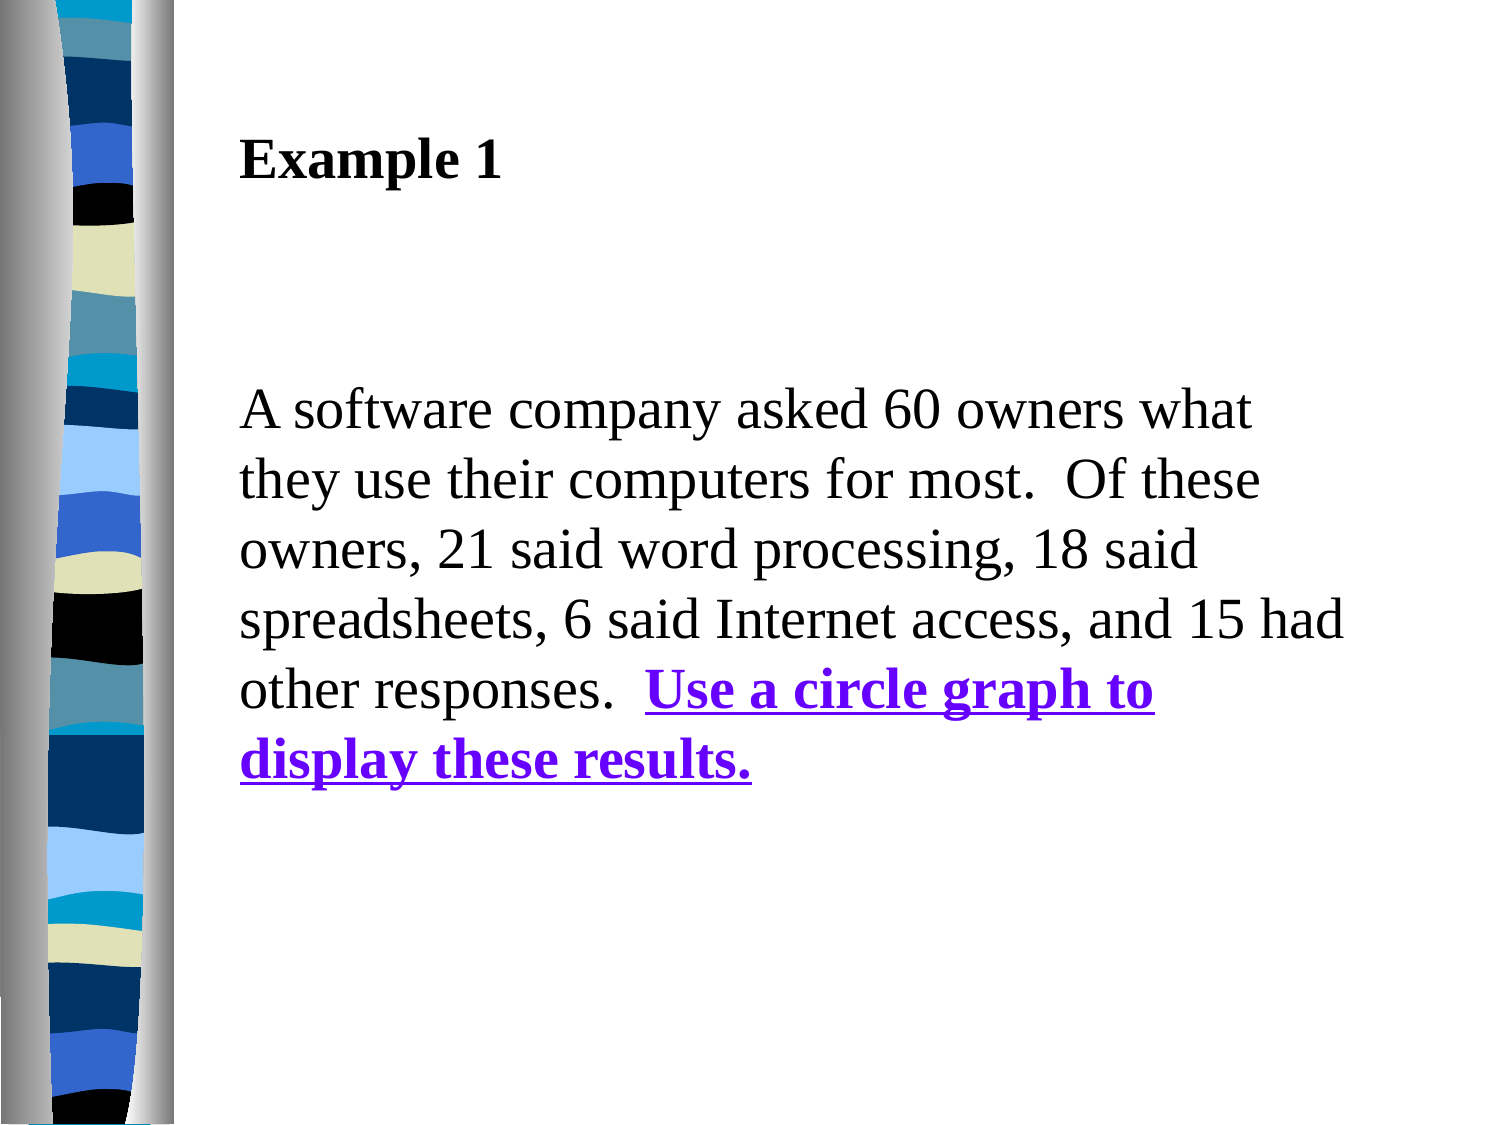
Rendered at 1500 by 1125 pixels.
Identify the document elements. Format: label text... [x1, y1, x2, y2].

text_box Example 1 [225, 112, 950, 198]
text_box A software company asked 60 owners what they use their computers for most. Of these owners, 21 said word processing, 18 said spreadsheets, 6 said Internet access, and 15 had other responses. Use a circle graph to display these results. [224, 362, 1363, 798]
